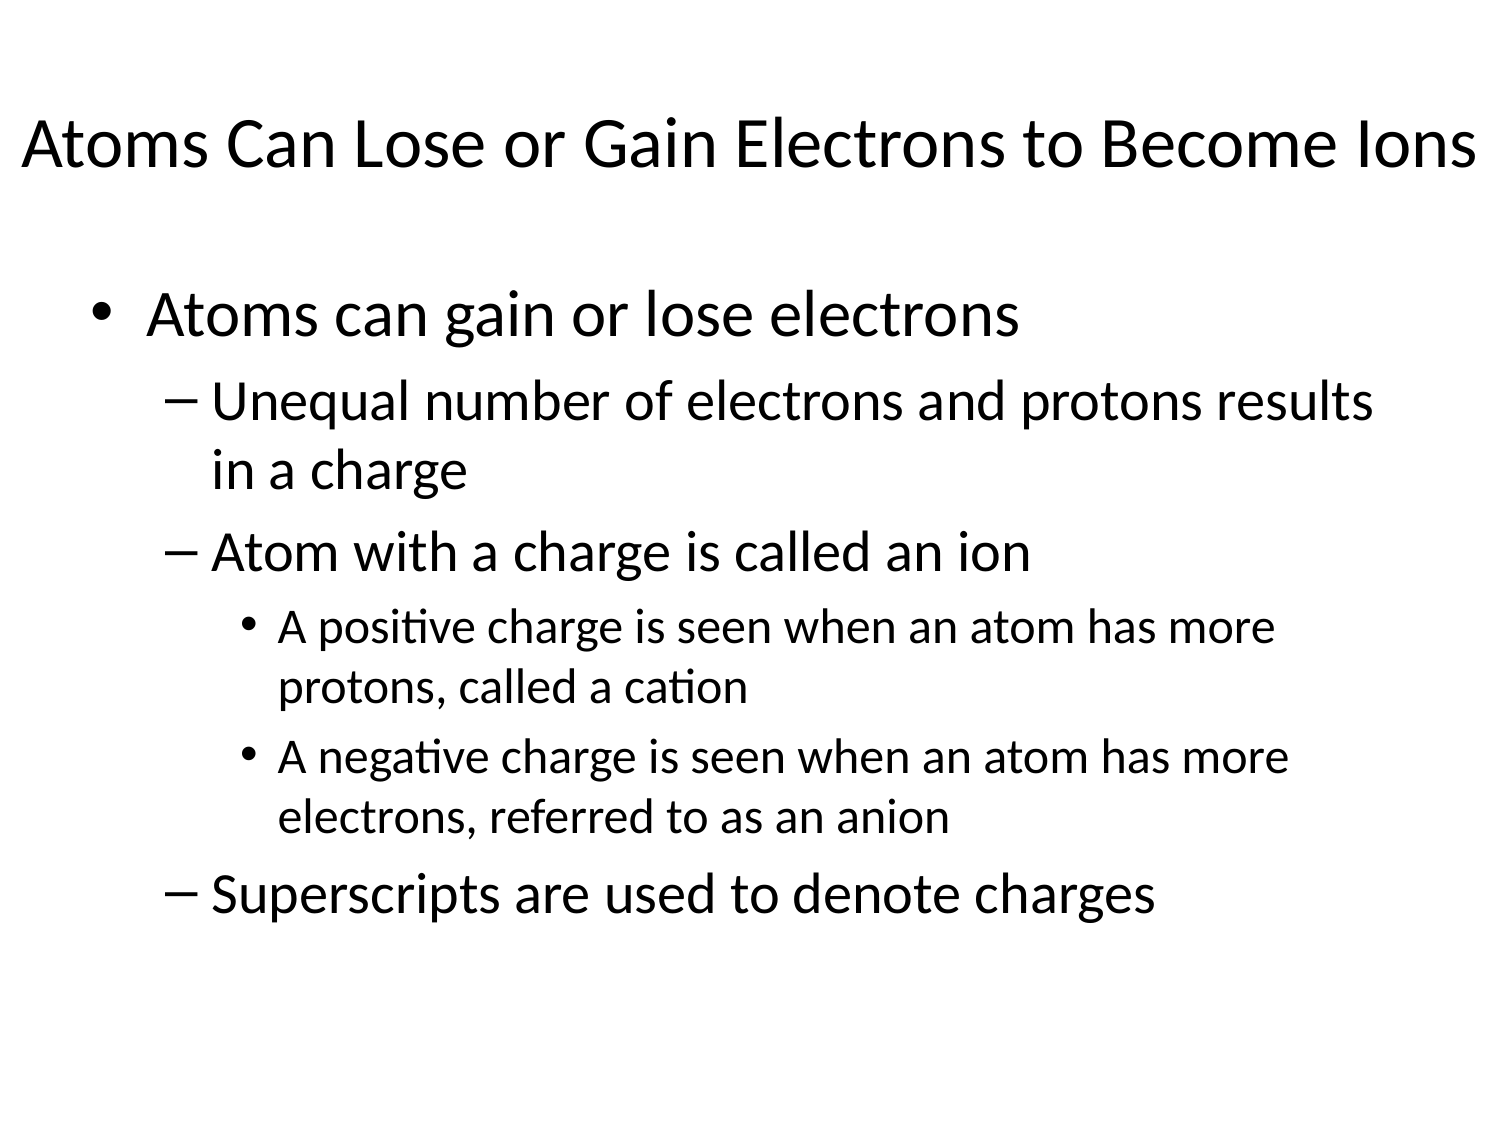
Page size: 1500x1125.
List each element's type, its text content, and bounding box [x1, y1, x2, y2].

title Atoms Can Lose or Gain Electrons to Become Ions [0, 50, 1500, 227]
list Atoms can gain or lose electrons Unequal number of electrons and protons results in a charge Atom with a charge is called an ion A positive charge is seen when an atom has more protons, called a cation A negative charge is seen when an atom has more electrons, referred to as an anion Superscripts are used to denote charges [75, 262, 1425, 1005]
